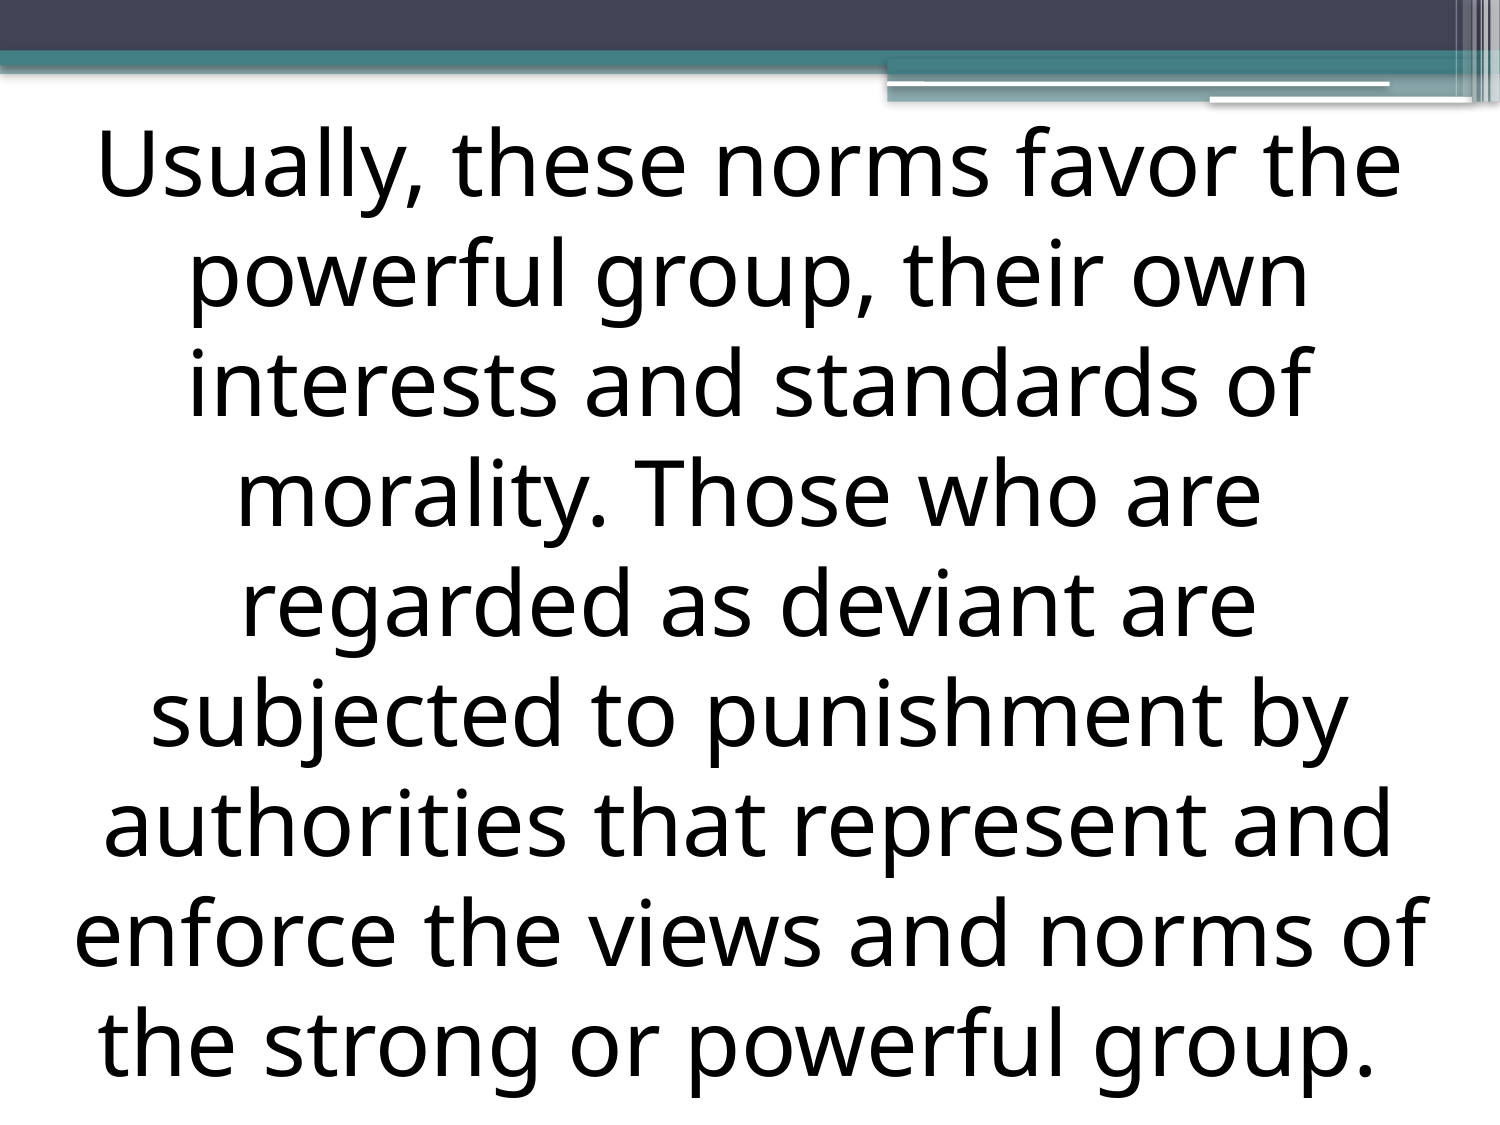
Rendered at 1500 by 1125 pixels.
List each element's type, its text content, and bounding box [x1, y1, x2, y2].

text_box Usually, these norms favor the powerful group, their own interests and standards of morality. Those who are regarded as deviant are subjected to punishment by authorities that represent and enforce the views and norms of the strong or powerful group. [37, 97, 1463, 1102]
